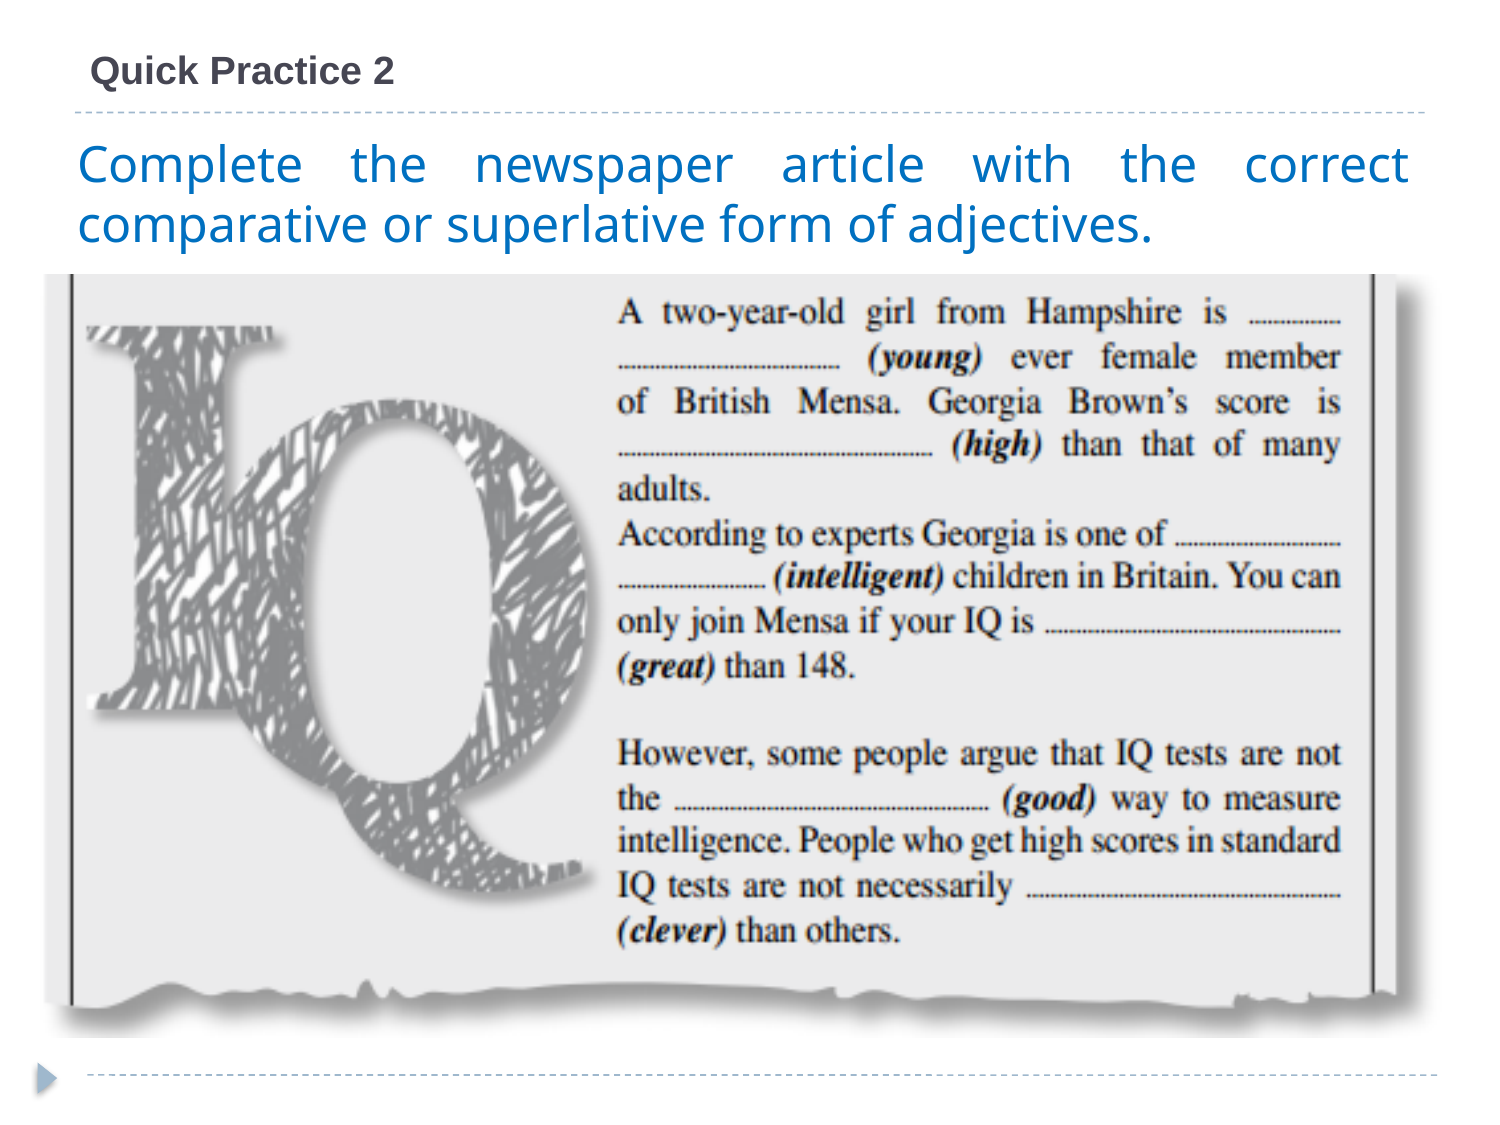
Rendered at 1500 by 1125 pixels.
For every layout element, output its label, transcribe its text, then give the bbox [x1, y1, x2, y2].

picture [37, 274, 1463, 1038]
title Quick Practice 2 [75, 37, 1425, 100]
text_box Complete the newspaper article with the correct comparative or superlative form of adjectives. [62, 124, 1425, 260]
